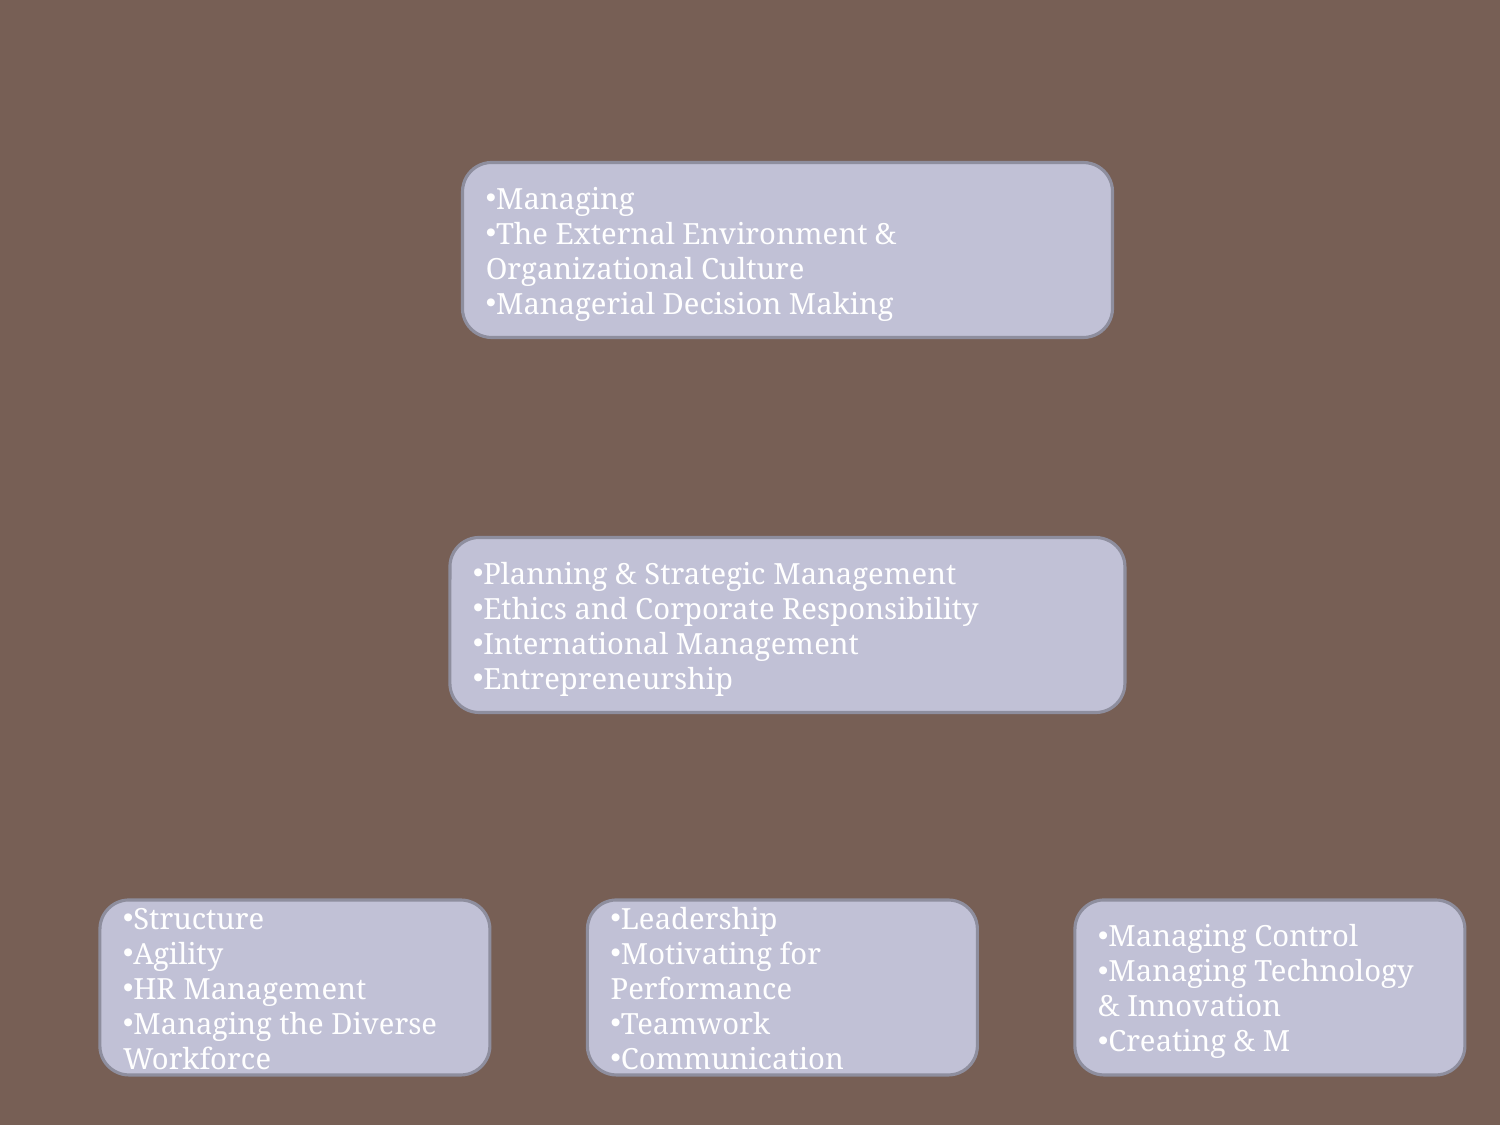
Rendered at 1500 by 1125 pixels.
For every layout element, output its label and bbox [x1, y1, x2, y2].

text_box [49, 37, 1476, 1088]
